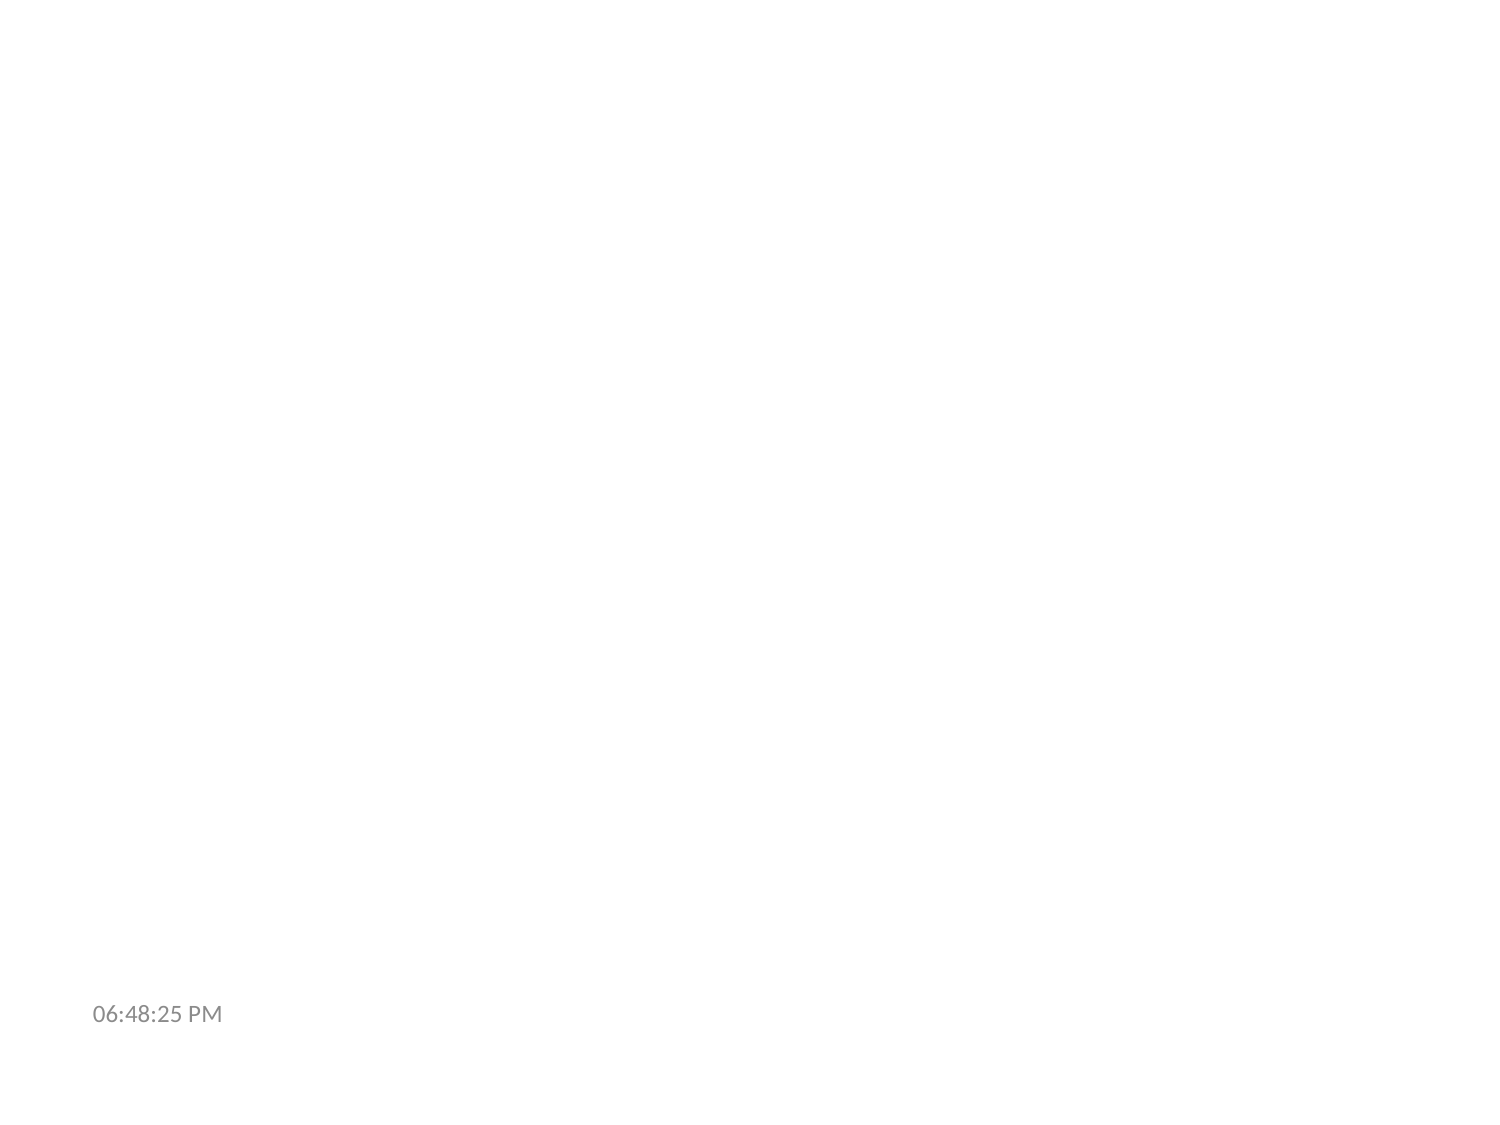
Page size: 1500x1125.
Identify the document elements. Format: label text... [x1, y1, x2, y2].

text_box 3:35:09 PM [77, 982, 428, 1043]
